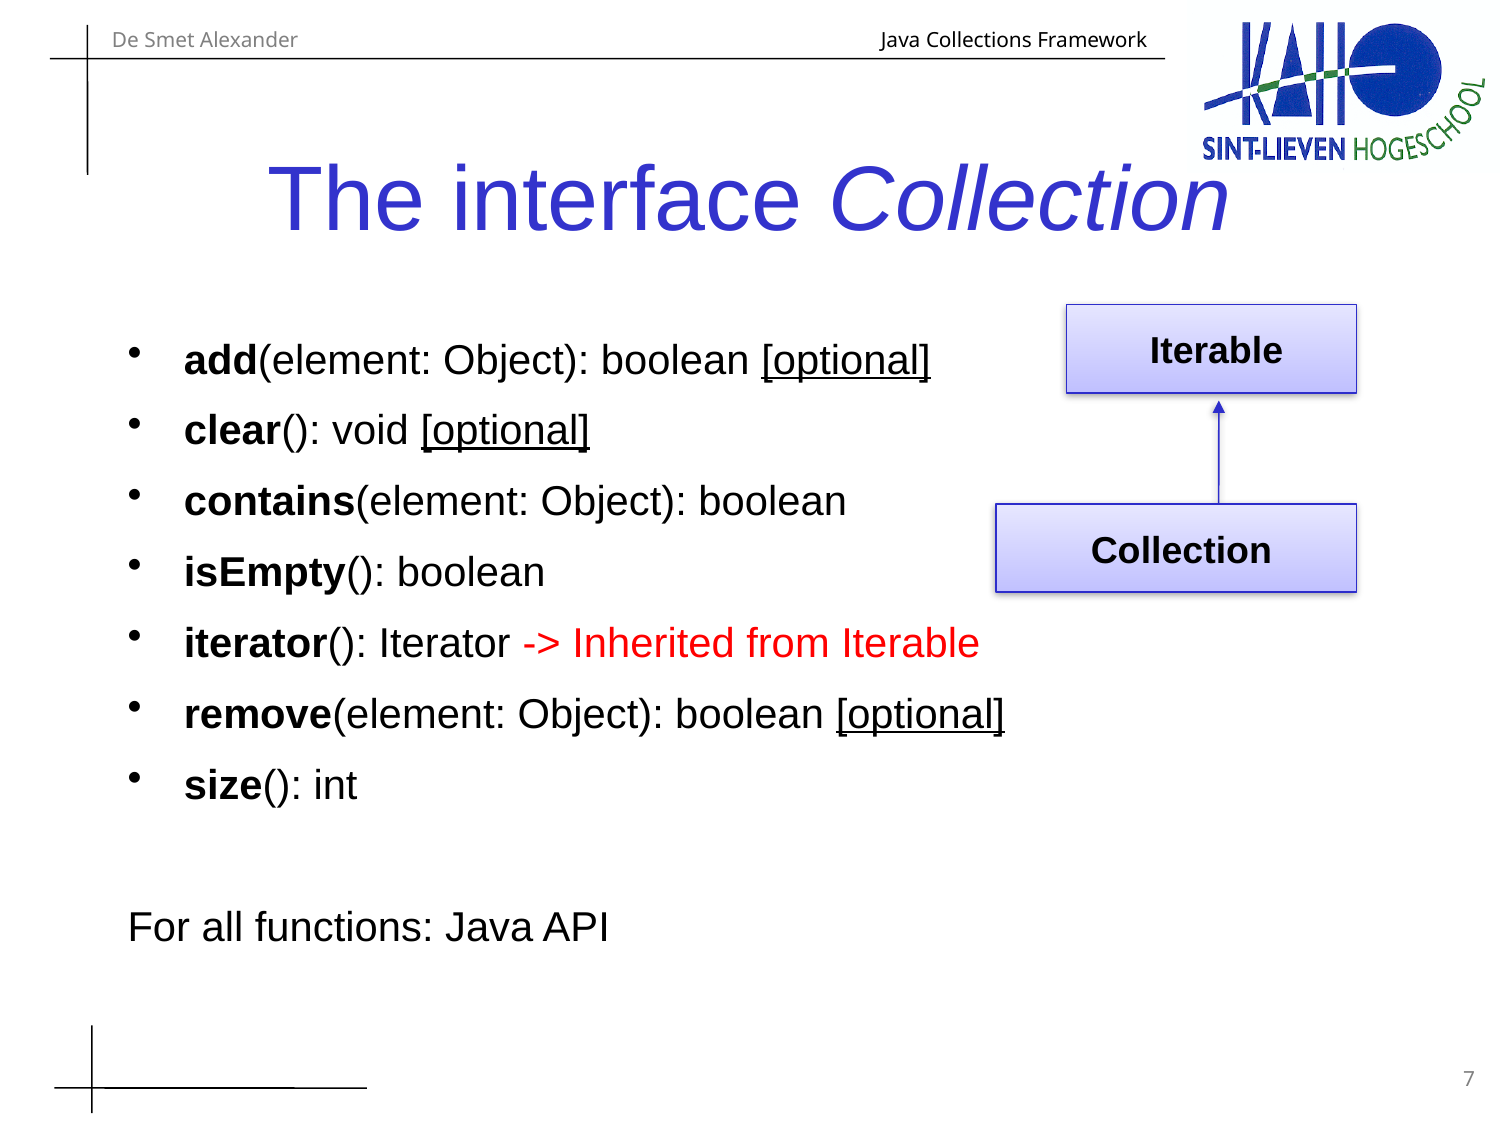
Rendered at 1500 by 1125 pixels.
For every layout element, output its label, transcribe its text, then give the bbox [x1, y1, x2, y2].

text_box Iterable [1066, 304, 1357, 394]
title The interface Collection [112, 99, 1388, 288]
text_box [1212, 400, 1225, 501]
list add(element: Object): boolean [optional] clear(): void [optional] contains(element: Object): boolean isEmpty(): boolean iterator(): Iterator -> Inherited from Iterable remove(element: Object): boolean [optional] size(): int For all functions: Java API [112, 324, 1388, 1001]
picture [1187, 0, 1500, 173]
text_box Collection [995, 503, 1357, 593]
